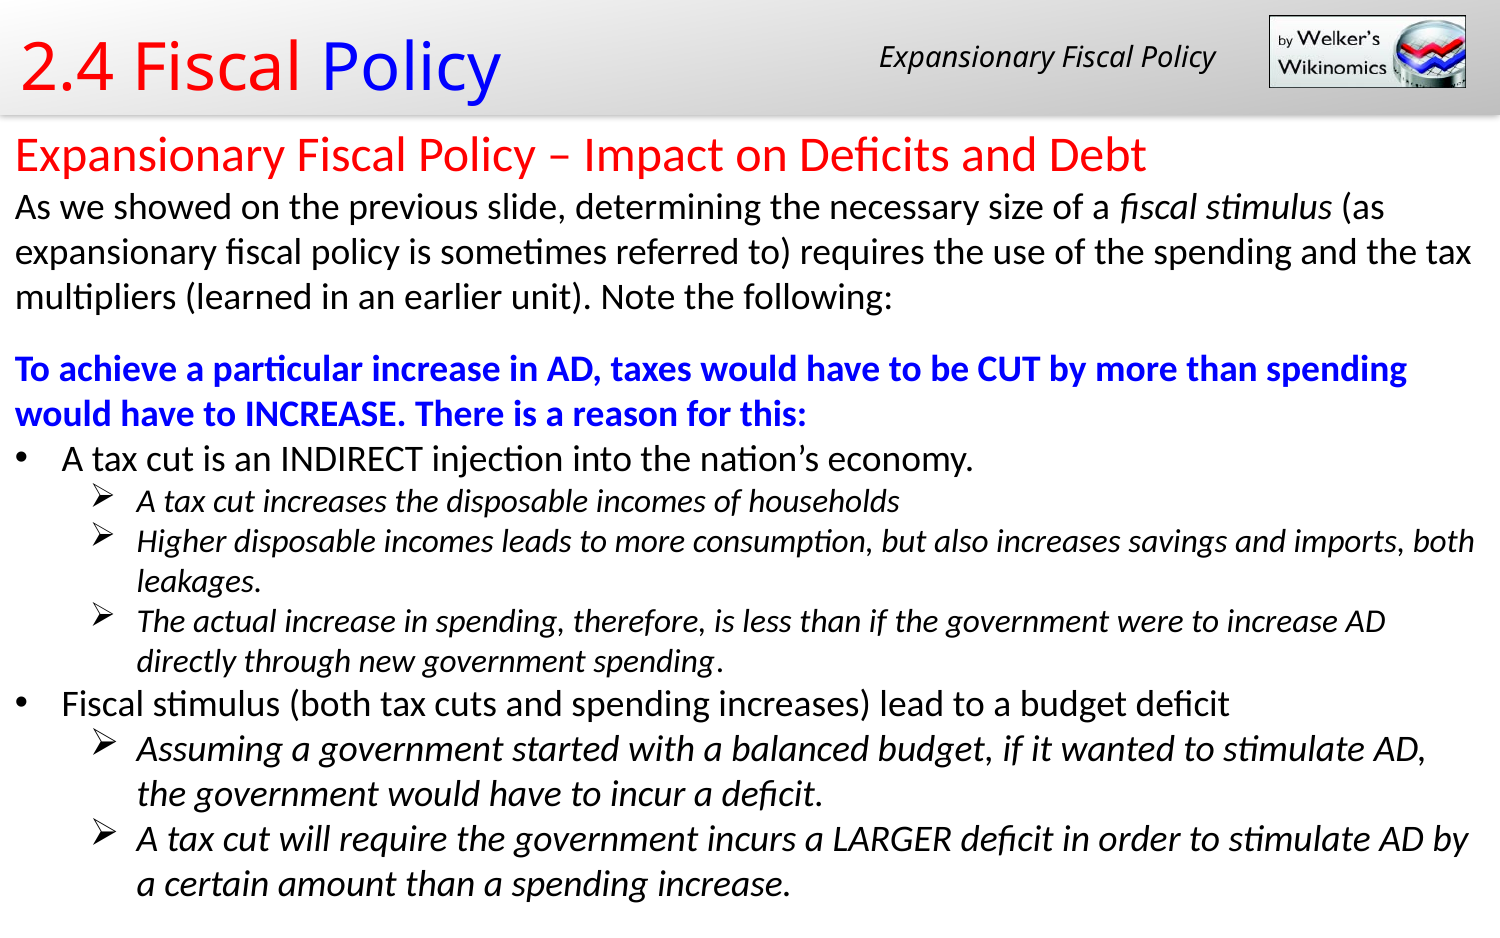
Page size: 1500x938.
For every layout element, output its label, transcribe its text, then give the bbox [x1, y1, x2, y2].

text_box Expansionary Fiscal Policy – Impact on Deficits and Debt As we showed on the previous slide, determining the necessary size of a fiscal stimulus (as expansionary fiscal policy is sometimes referred to) requires the use of the spending and the tax multipliers (learned in an earlier unit). Note the following: To achieve a particular increase in AD, taxes would have to be CUT by more than spending would have to INCREASE. There is a reason for this: A tax cut is an INDIRECT injection into the nation’s economy. A tax cut increases the disposable incomes of households Higher disposable incomes leads to more consumption, but also increases savings and imports, both leakages. The actual increase in spending, therefore, is less than if the government were to increase AD directly through new government spending. Fiscal stimulus (both tax cuts and spending increases) lead to a budget deficit Assuming a government started with a balanced budget, if it wanted to stimulate AD, the government would have to incur a deficit. A tax cut will require the government incurs a LARGER deficit in order to stimulate AD by a certain amount than a spending increase. [0, 123, 1500, 938]
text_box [0, 0, 1500, 115]
